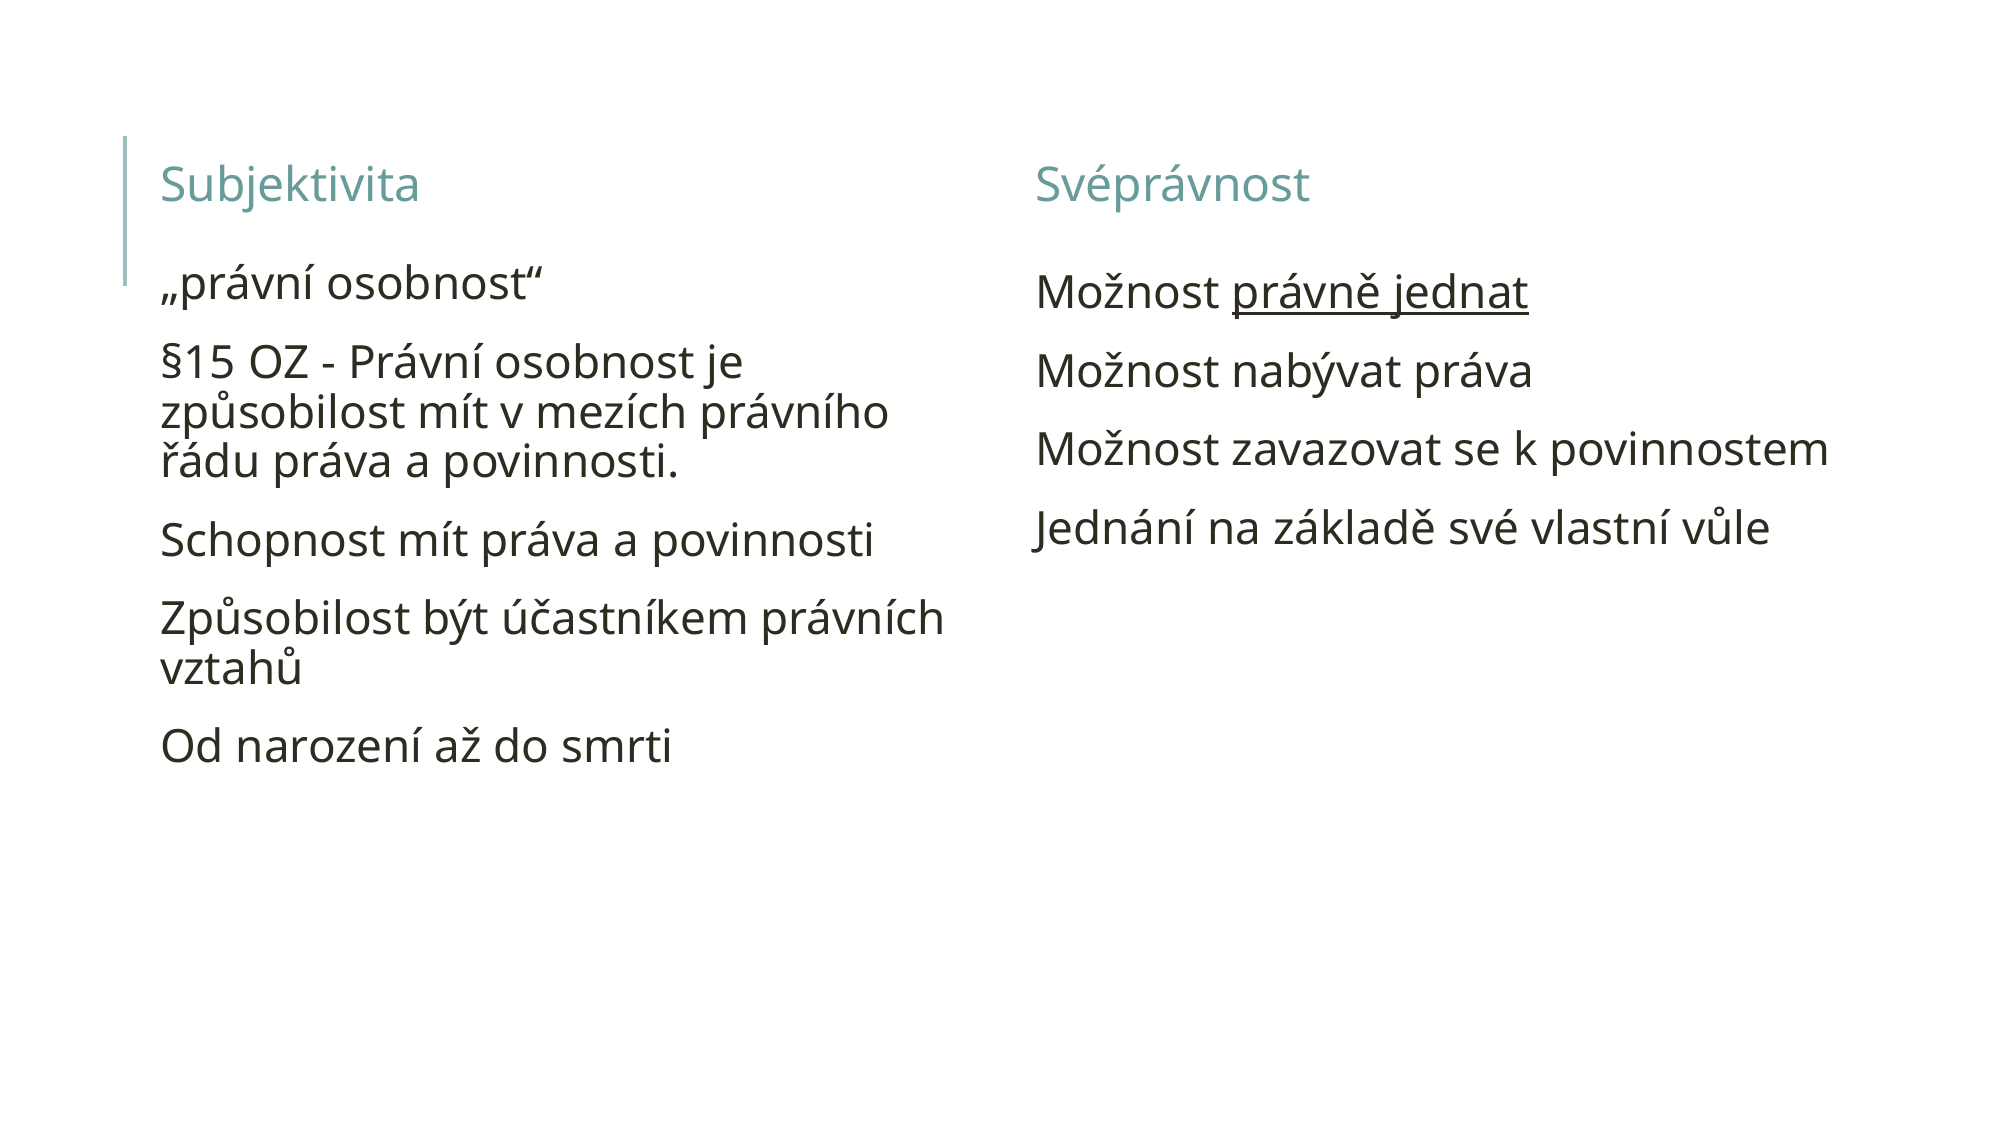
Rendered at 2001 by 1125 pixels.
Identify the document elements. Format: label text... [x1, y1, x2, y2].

list Možnost právně jednat Možnost nabývat práva Možnost zavazovat se k povinnostem Jednání na základě své vlastní vůle [1012, 261, 1863, 1024]
list „právní osobnost“ §15 OZ - Právní osobnost je způsobilost mít v mezích právního řádu práva a povinnosti. Schopnost mít práva a povinnosti Způsobilost být účastníkem právních vztahů Od narození až do smrti [137, 253, 984, 1024]
list Svéprávnost [1012, 117, 1863, 253]
list Subjektivita [137, 117, 984, 253]
